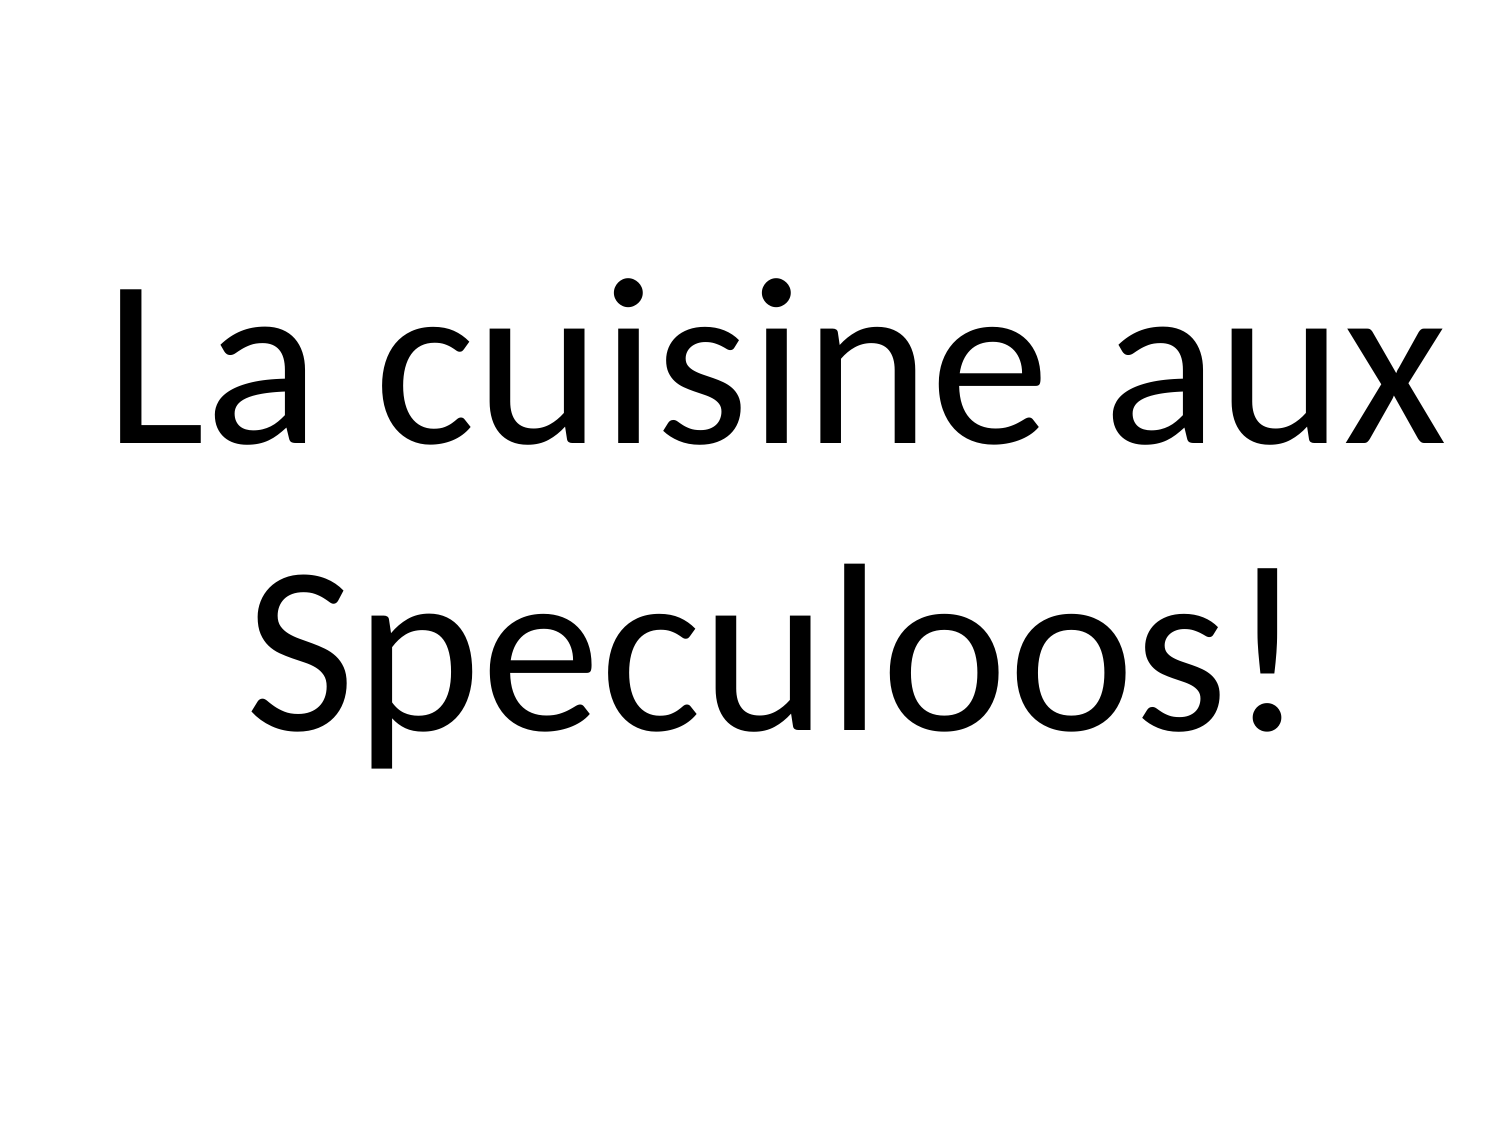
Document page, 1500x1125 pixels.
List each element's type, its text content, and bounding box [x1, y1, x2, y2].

text_box La cuisine aux Speculoos! [53, 196, 1500, 786]
